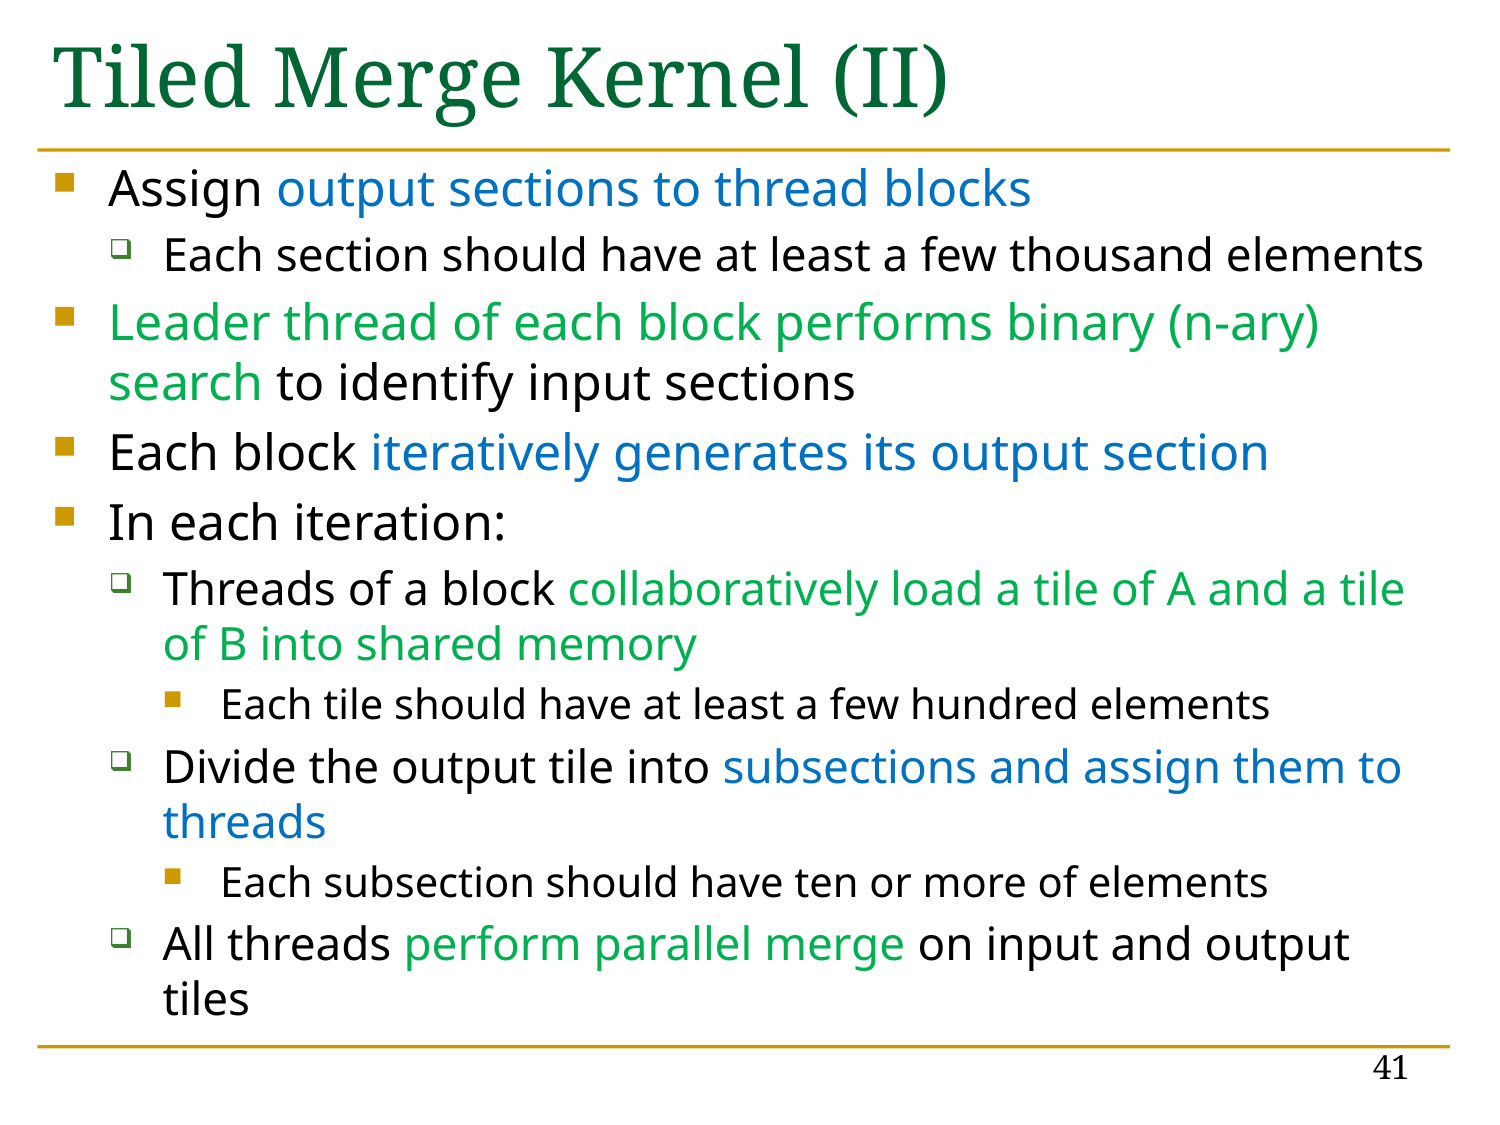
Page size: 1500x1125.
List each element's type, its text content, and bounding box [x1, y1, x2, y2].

slide_number 41 [1074, 1023, 1426, 1100]
list Assign output sections to thread blocks Each section should have at least a few thousand elements Leader thread of each block performs binary (n-ary) search to identify input sections Each block iteratively generates its output section In each iteration: Threads of a block collaboratively load a tile of A and a tile of B into shared memory Each tile should have at least a few hundred elements Divide the output tile into subsections and assign them to threads Each subsection should have ten or more of elements All threads perform parallel merge on input and output tiles [37, 150, 1451, 1048]
title Tiled Merge Kernel (II) [37, 0, 1451, 150]
